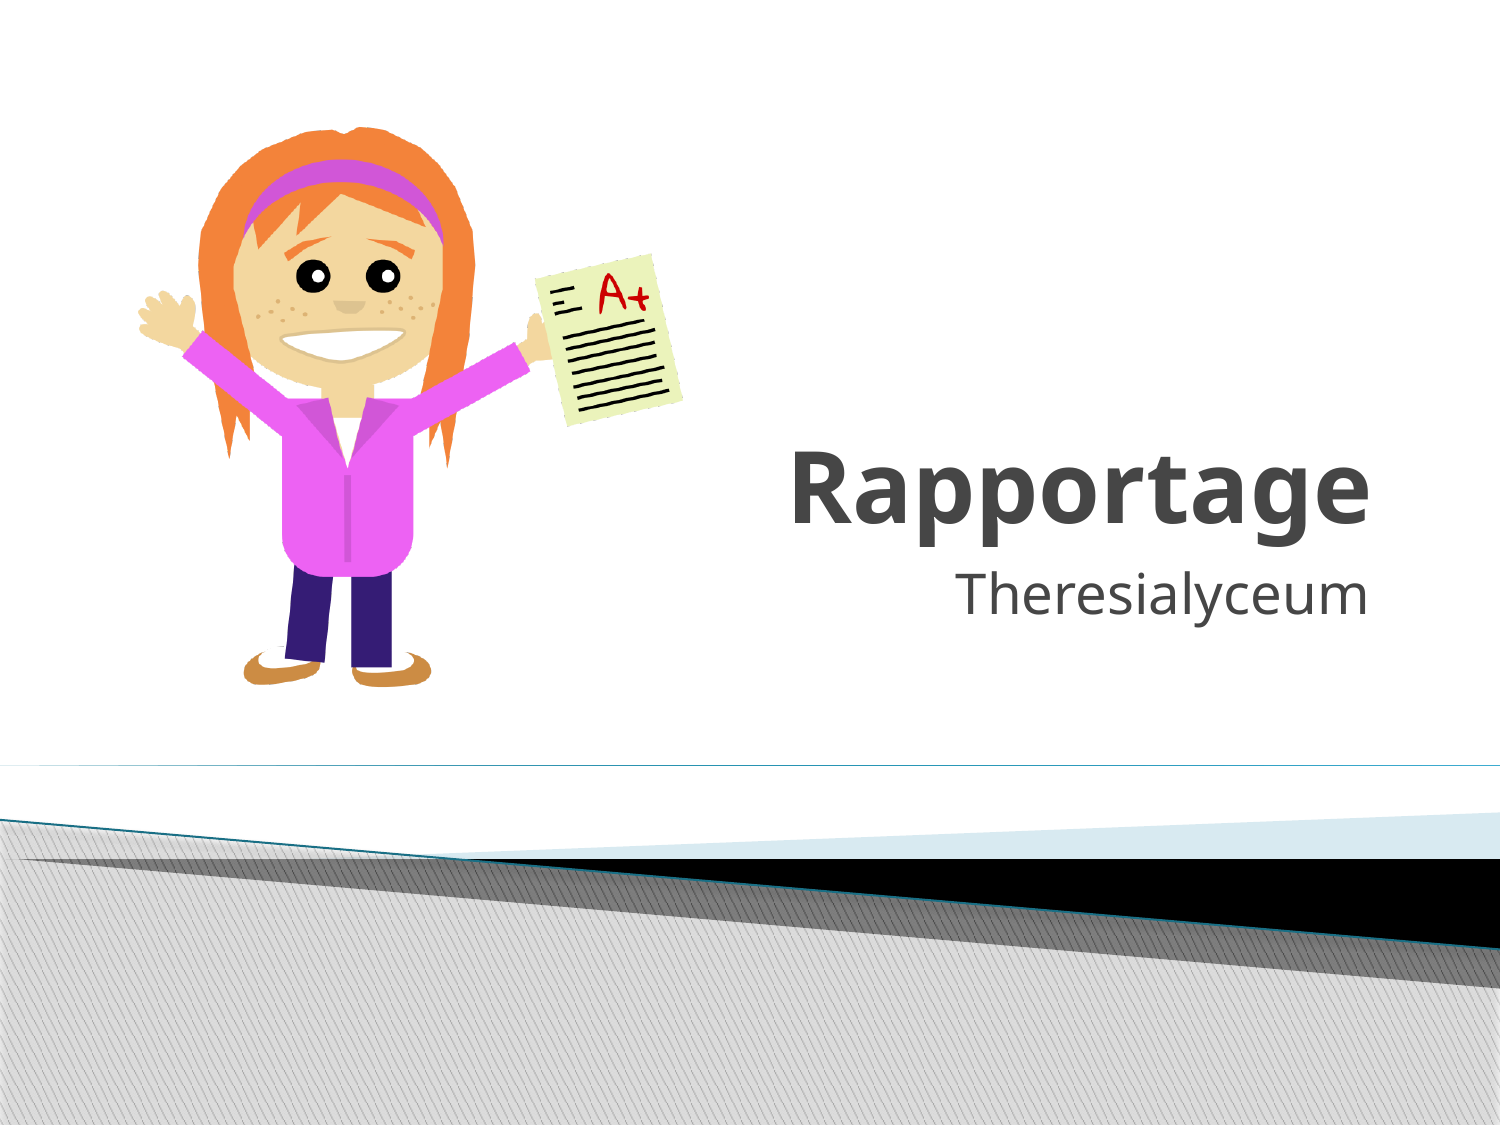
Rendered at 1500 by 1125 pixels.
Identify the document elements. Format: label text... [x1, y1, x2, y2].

title Rapportage [707, 250, 1388, 550]
picture [108, 113, 703, 705]
picture [5, 859, 1500, 989]
subtitle Theresialyceum [112, 550, 1388, 823]
